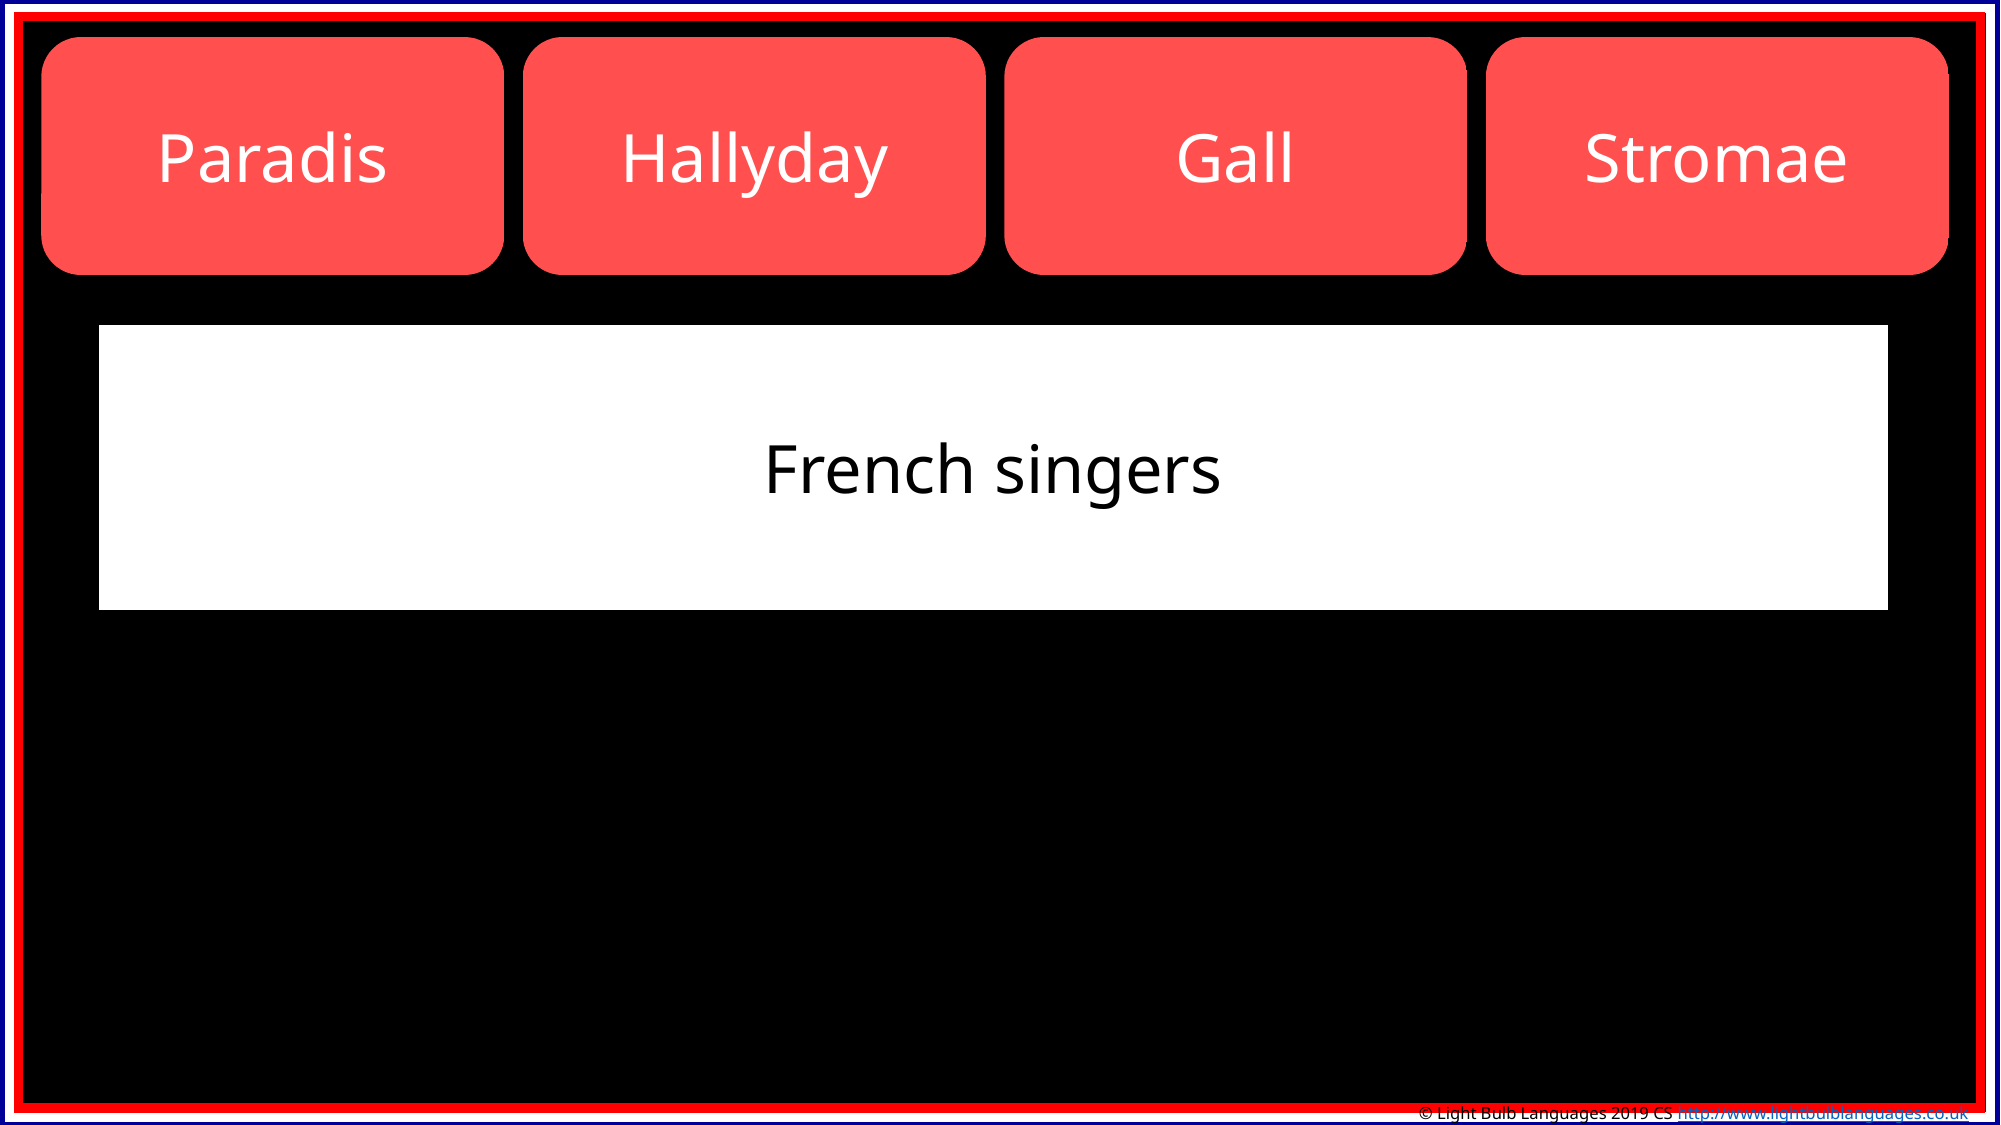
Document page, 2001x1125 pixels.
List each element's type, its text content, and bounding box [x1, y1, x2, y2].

text_box [17, 15, 1982, 1109]
text_box [0, 0, 2000, 1125]
text_box French singers [99, 325, 1888, 610]
text_box Paradis [40, 35, 506, 277]
text_box Stromae [1484, 35, 1950, 277]
text_box Hallyday [521, 35, 987, 277]
text_box [9, 8, 1992, 1118]
text_box Gall [1003, 35, 1469, 277]
text_box © Light Bulb Languages 2019 CS http://www.lightbulblanguages.co.uk [1404, 1095, 2000, 1125]
